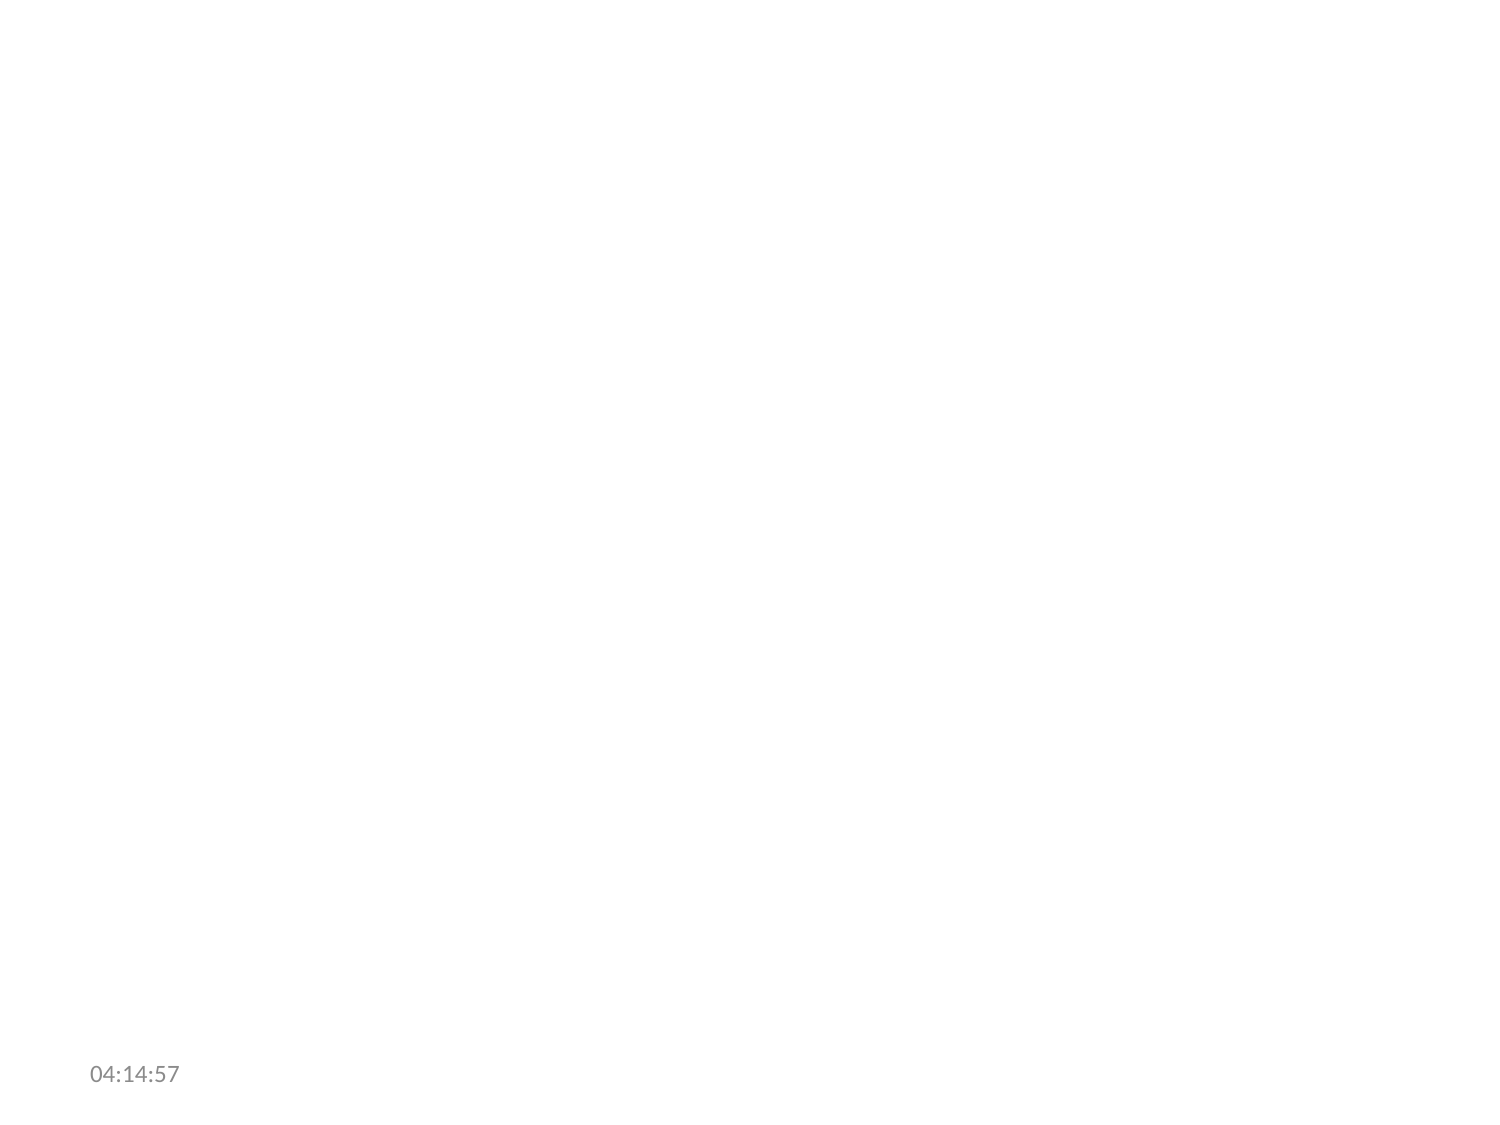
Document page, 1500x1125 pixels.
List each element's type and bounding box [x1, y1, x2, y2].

slide_number [75, 1042, 425, 1103]
